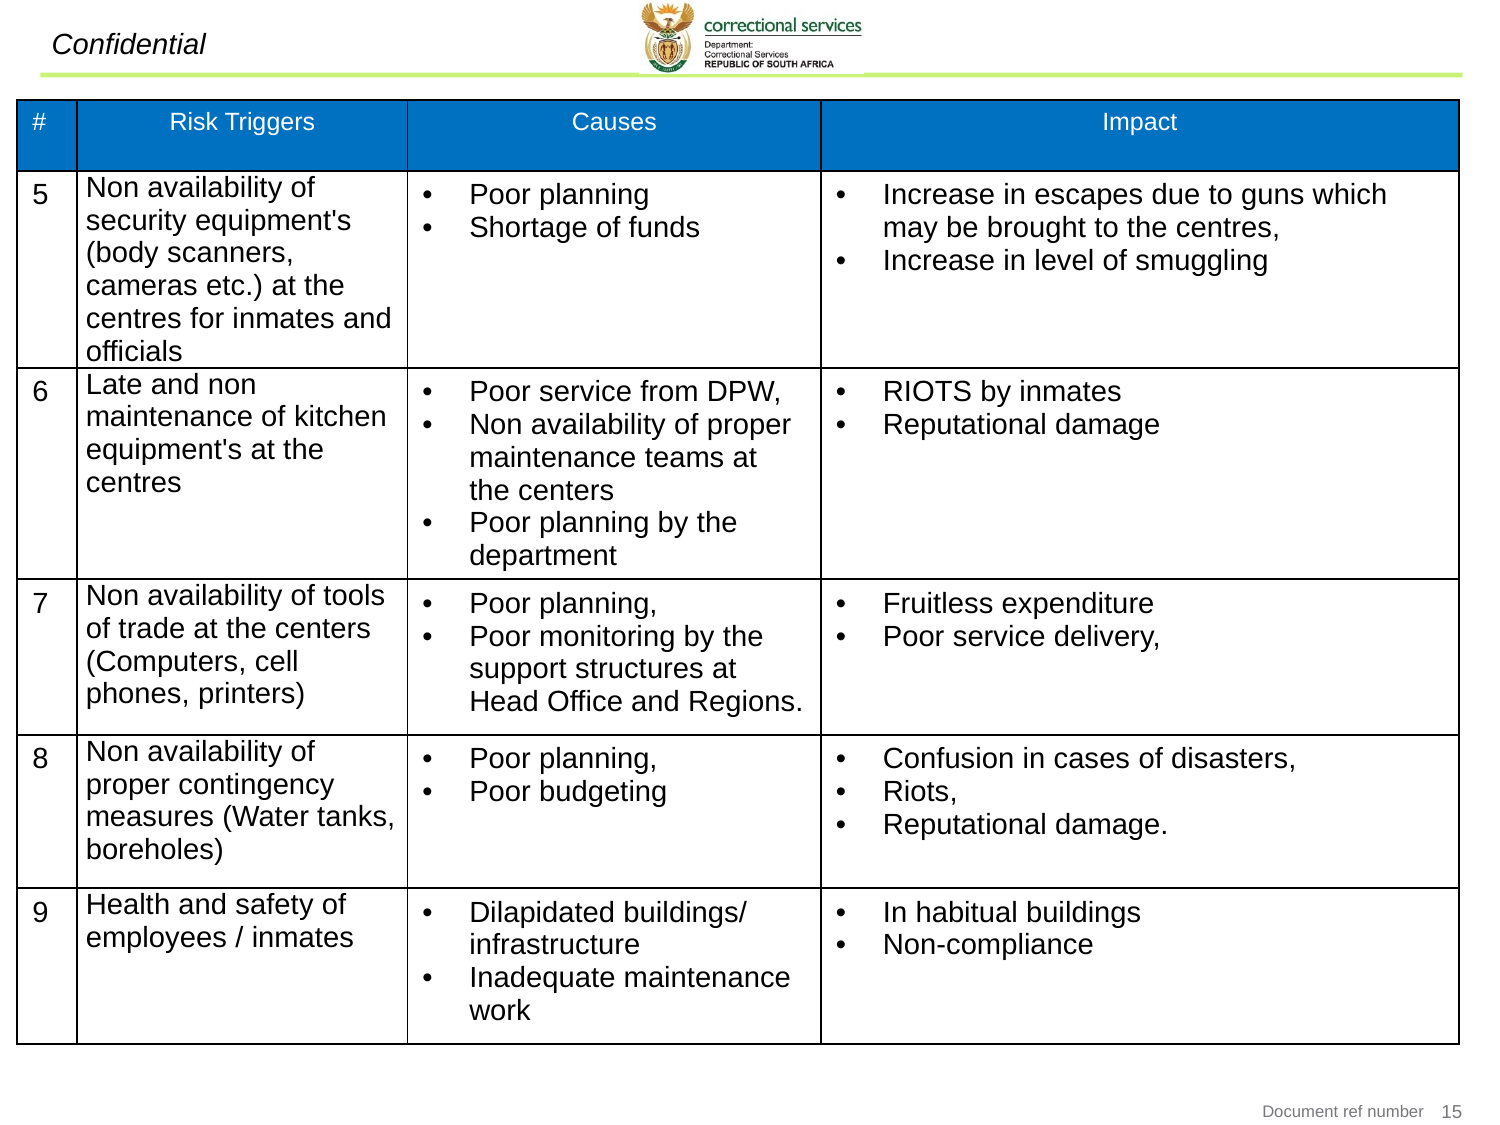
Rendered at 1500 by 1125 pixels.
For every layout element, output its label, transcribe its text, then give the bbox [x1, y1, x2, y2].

table_cell Poor planning, Poor monitoring by the support structures at Head Office and Regions. [408, 580, 820, 734]
table_header Causes [408, 101, 820, 170]
picture [639, 0, 864, 74]
table_cell 8 [18, 736, 76, 887]
table_cell RIOTS by inmates Reputational damage [822, 369, 1458, 578]
table_cell 7 [18, 580, 76, 734]
table_cell Non availability of security equipment's (body scanners, cameras etc.) at the centres for inmates and officials [78, 172, 407, 367]
table_cell Poor planning Shortage of funds [408, 172, 820, 367]
table_cell Non availability of proper contingency measures (Water tanks, boreholes) [78, 736, 407, 887]
table_header Impact [822, 101, 1458, 170]
table_cell Dilapidated buildings/ infrastructure Inadequate maintenance work [408, 889, 820, 1043]
table_cell Confusion in cases of disasters, Riots, Reputational damage. [822, 736, 1458, 887]
title 4. Emerging risks triggers identified [23, 97, 1477, 139]
table_cell Late and non maintenance of kitchen equipment's at the centres [78, 369, 407, 578]
table_cell Non availability of tools of trade at the centers (Computers, cell phones, printers) [78, 580, 407, 734]
table_cell 5 [18, 172, 76, 367]
table_cell Poor planning, Poor budgeting [408, 736, 820, 887]
table_cell Fruitless expenditure Poor service delivery, [822, 580, 1458, 734]
table_header Risk Triggers [78, 101, 407, 170]
table_header # [18, 101, 76, 170]
table_cell 9 [18, 889, 76, 1043]
table_cell 6 [18, 369, 76, 578]
table_cell Increase in escapes due to guns which may be brought to the centres, Increase in level of smuggling [822, 172, 1458, 367]
table_cell Poor service from DPW, Non availability of proper maintenance teams at the centers Poor planning by the department [408, 369, 820, 578]
table_cell Health and safety of employees / inmates [78, 889, 407, 1043]
table_cell In habitual buildings Non-compliance [822, 889, 1458, 1043]
